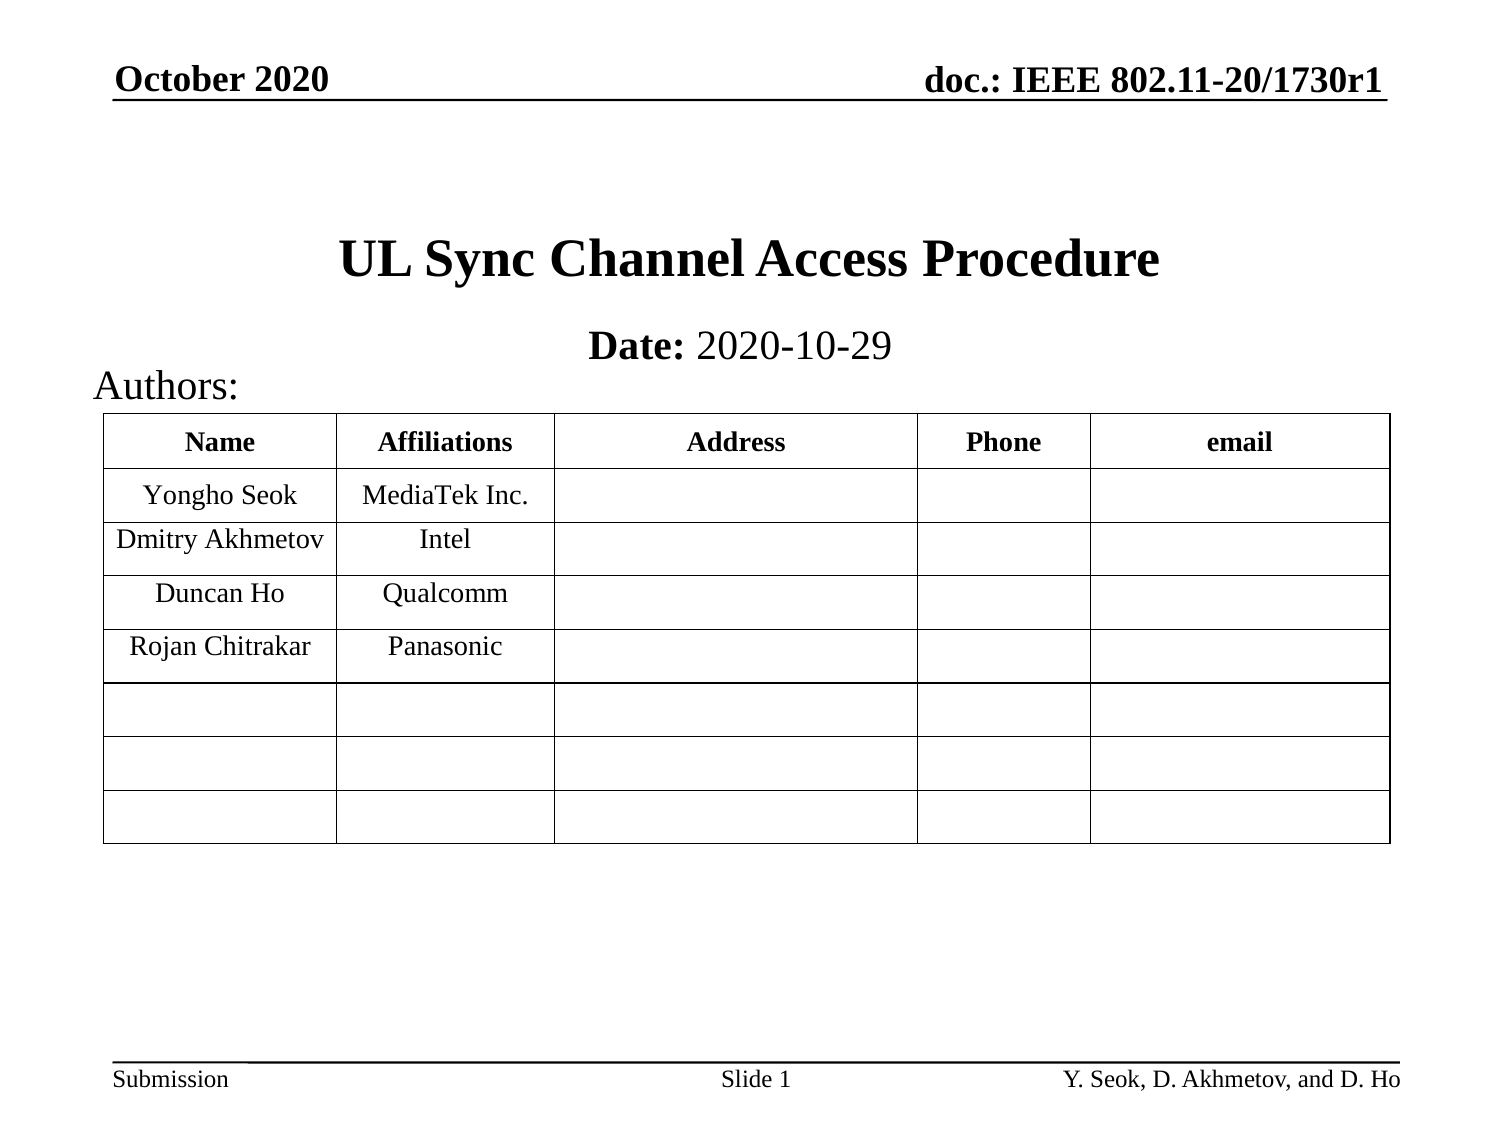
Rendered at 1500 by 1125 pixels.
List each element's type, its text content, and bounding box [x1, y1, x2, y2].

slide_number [114, 53, 423, 100]
title UL Sync Channel Access Procedure [77, 137, 1423, 374]
text_box Authors: [77, 349, 316, 413]
list Date: 2020-10-29 [102, 309, 1379, 376]
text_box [88, 412, 1407, 1096]
